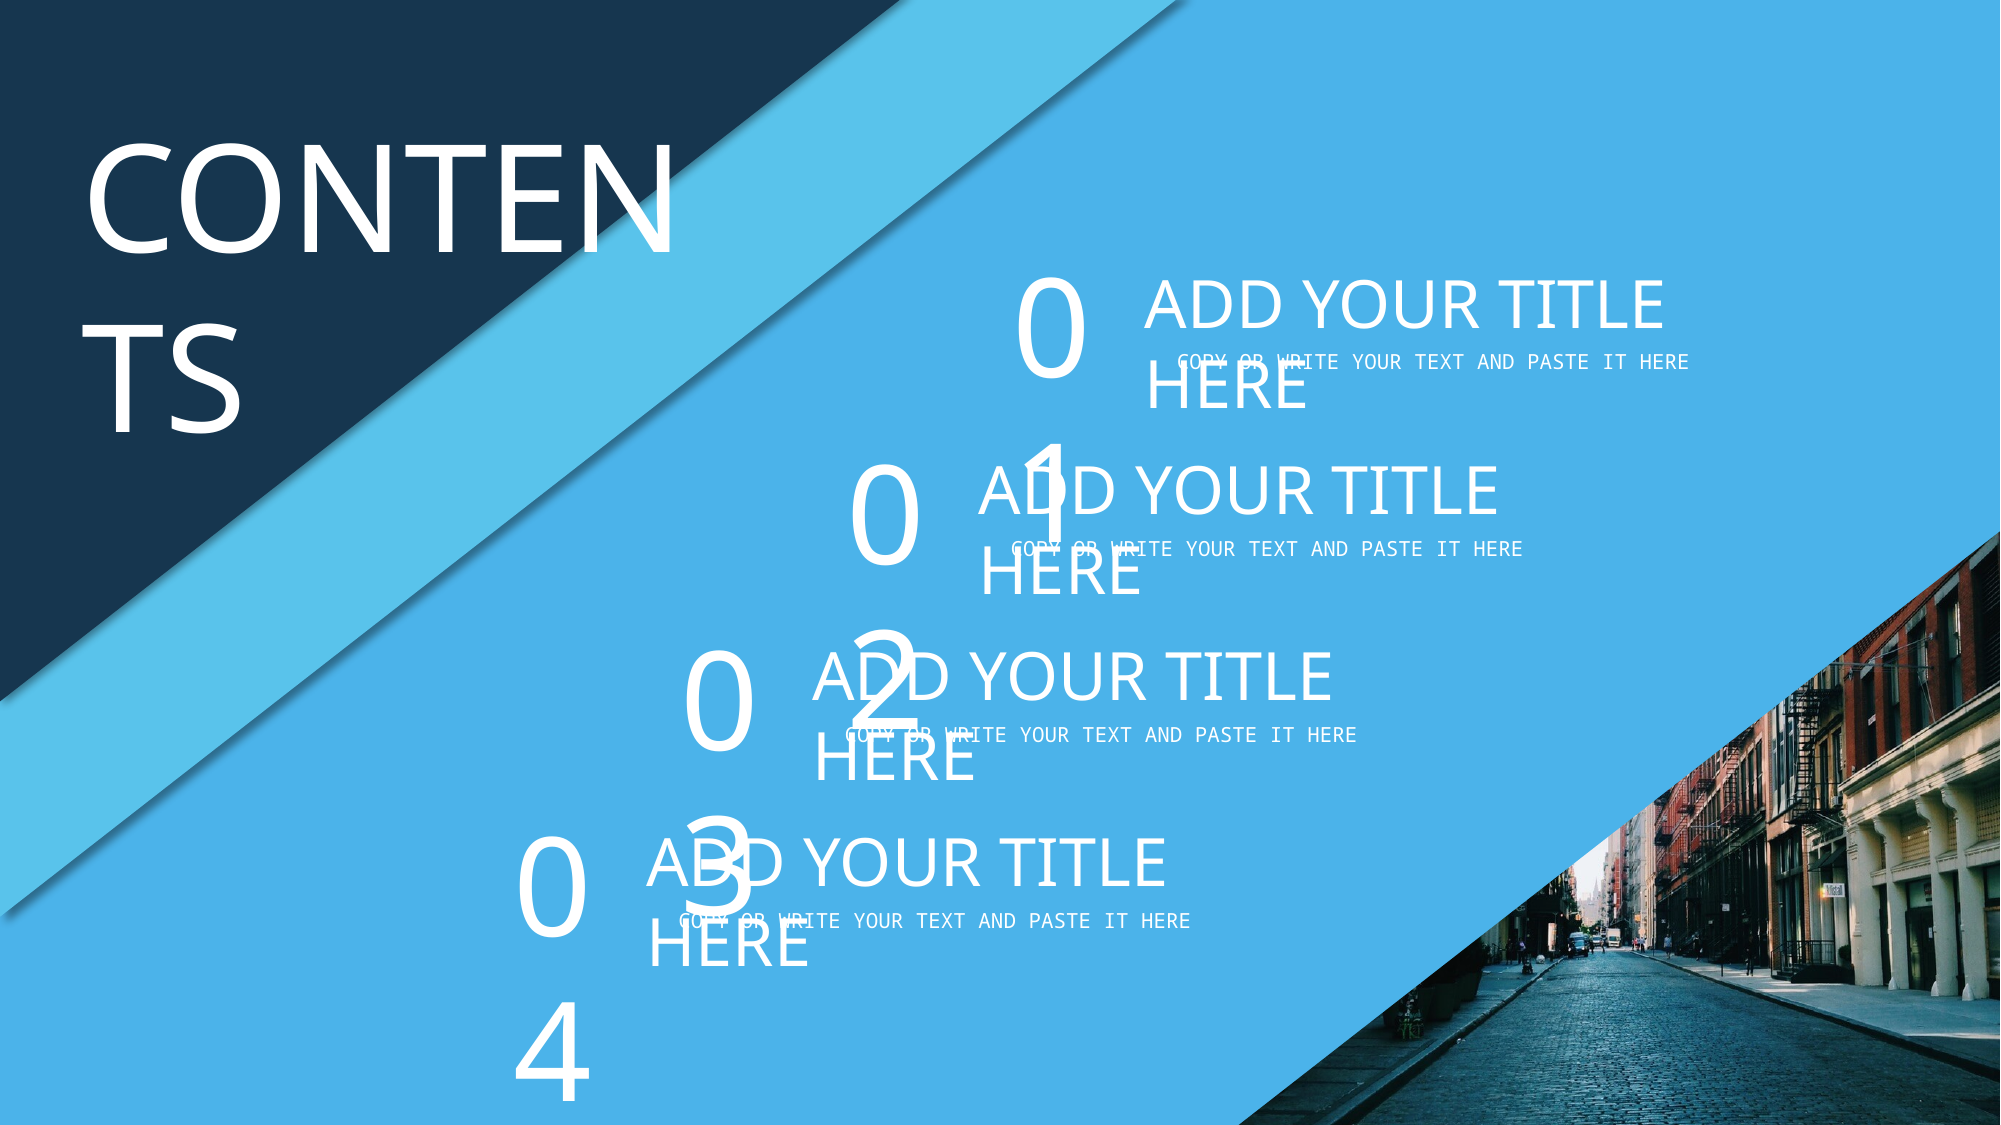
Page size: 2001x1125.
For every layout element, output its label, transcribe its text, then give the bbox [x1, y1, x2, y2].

text_box [1236, 530, 2000, 1125]
text_box [724, 0, 1178, 354]
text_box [997, 233, 1737, 415]
text_box [0, 470, 575, 919]
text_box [665, 605, 1405, 788]
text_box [499, 791, 1238, 974]
text_box CONTENTS [66, 94, 724, 470]
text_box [831, 419, 1571, 602]
text_box [0, 0, 902, 703]
